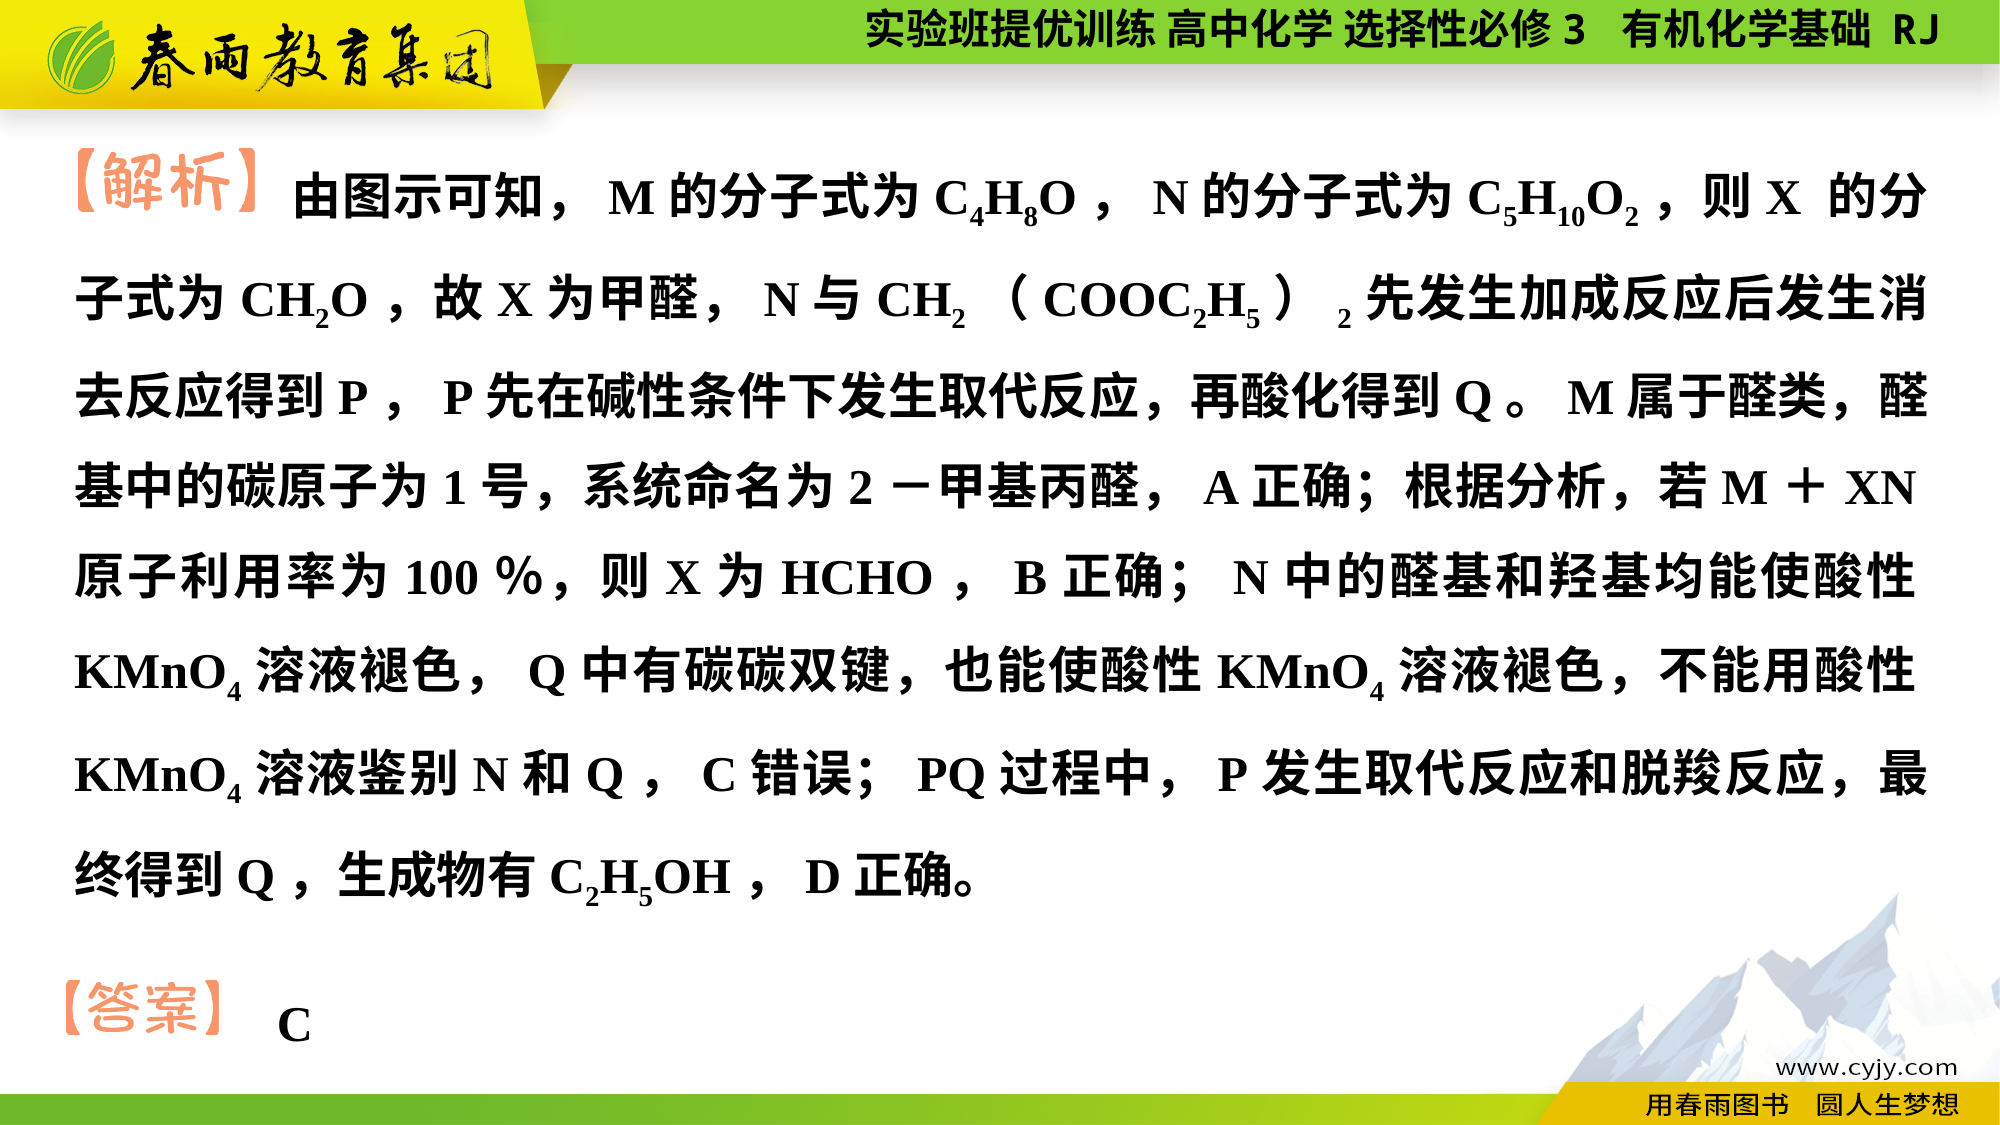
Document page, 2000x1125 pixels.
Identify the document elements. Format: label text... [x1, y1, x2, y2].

text_box C [262, 954, 328, 1059]
picture [0, 0, 2000, 1125]
